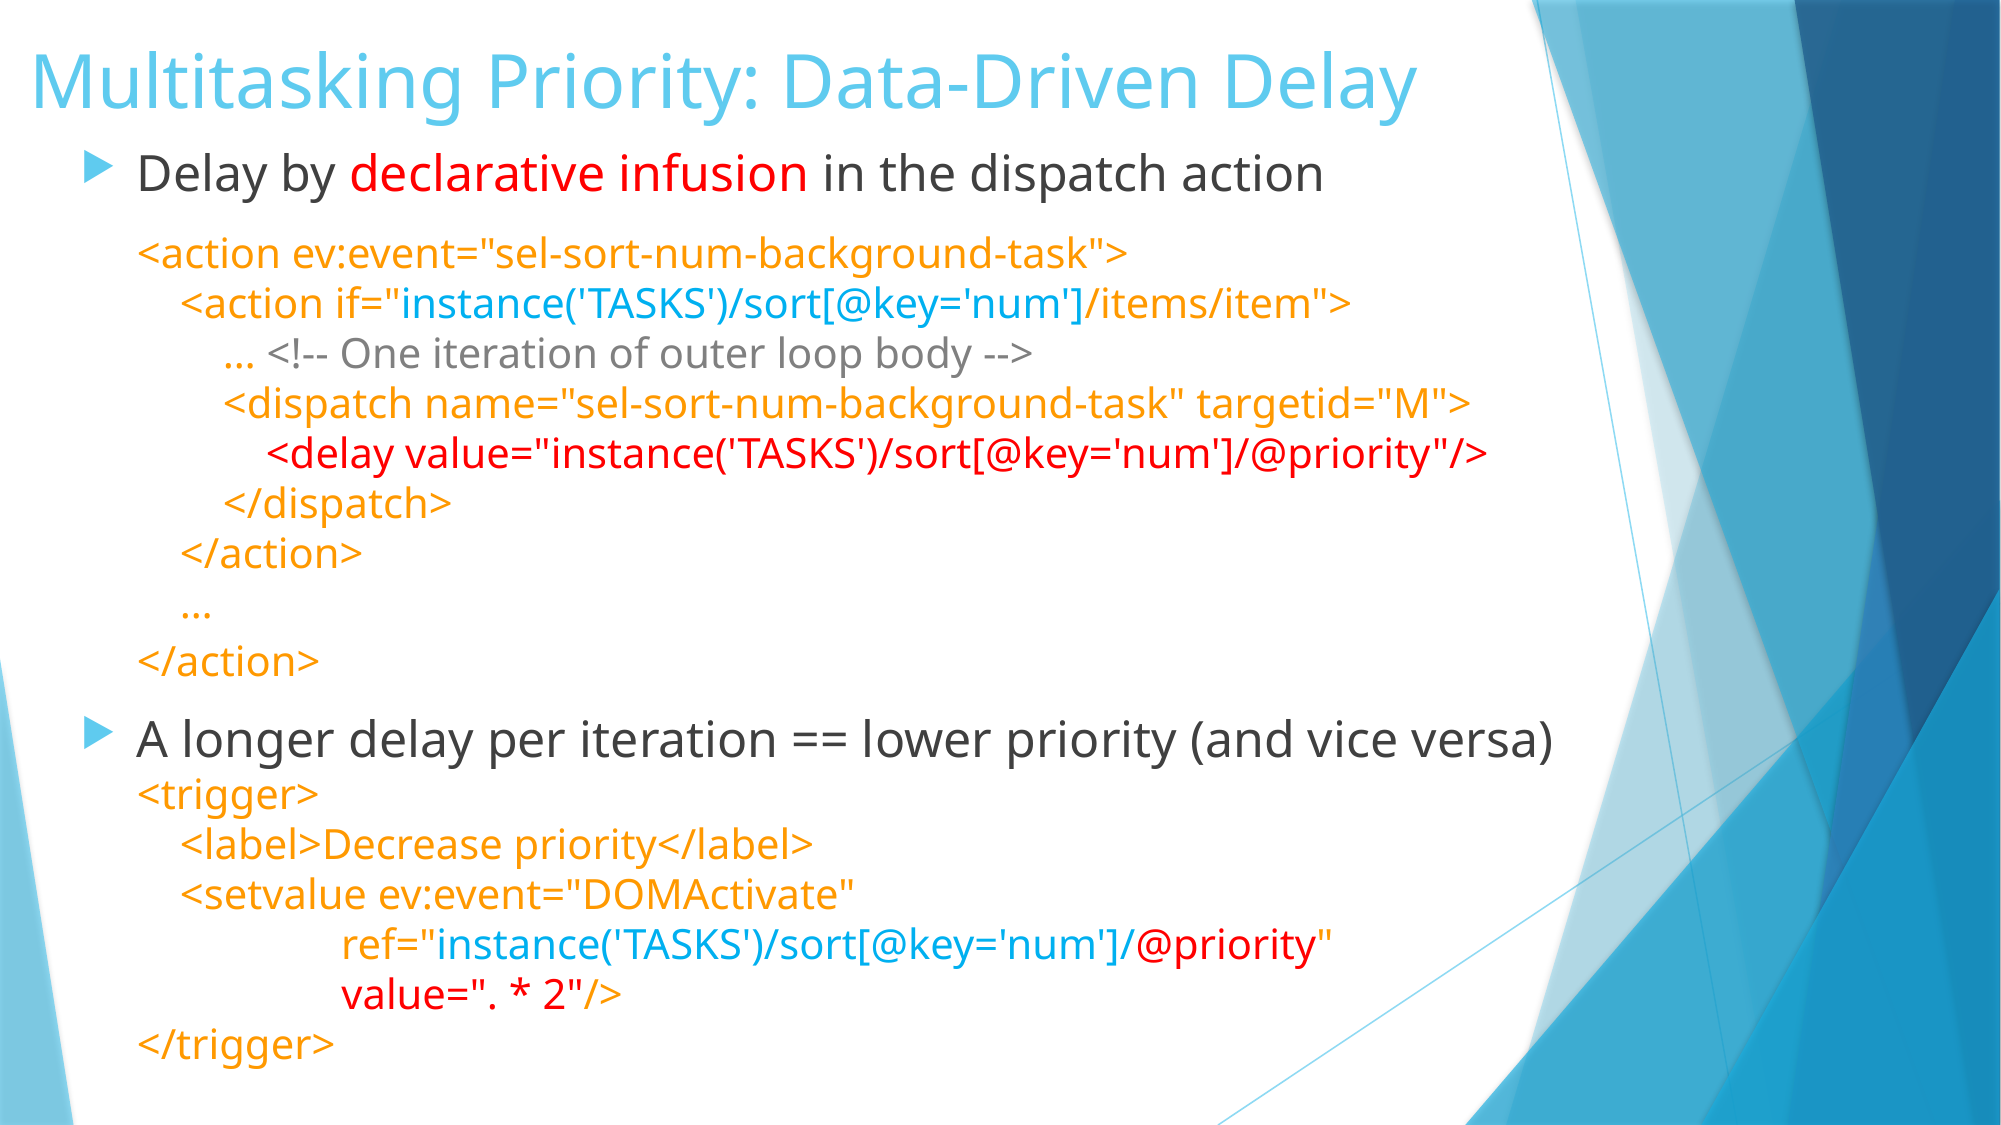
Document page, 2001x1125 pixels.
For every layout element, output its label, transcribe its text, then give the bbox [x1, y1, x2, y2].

list Delay by declarative infusion in the dispatch action <action ev:event="sel-sort-num-background-task"> <action if="instance('TASKS')/sort[@key='num']/items/item"> … <!-- One iteration of outer loop body --> <dispatch name="sel-sort-num-background-task" targetid="M"> <delay value="instance('TASKS')/sort[@key='num']/@priority"/> </dispatch> </action> … </action> A longer delay per iteration == lower priority (and vice versa) <trigger> <label>Decrease priority</label> <setvalue ev:event="DOMActivate" ref="instance('TASKS')/sort[@key='num']/@priority" value=". * 2"/> </trigger> [65, 133, 1730, 1100]
title Multitasking Priority: Data-Driven Delay [14, 25, 1522, 134]
